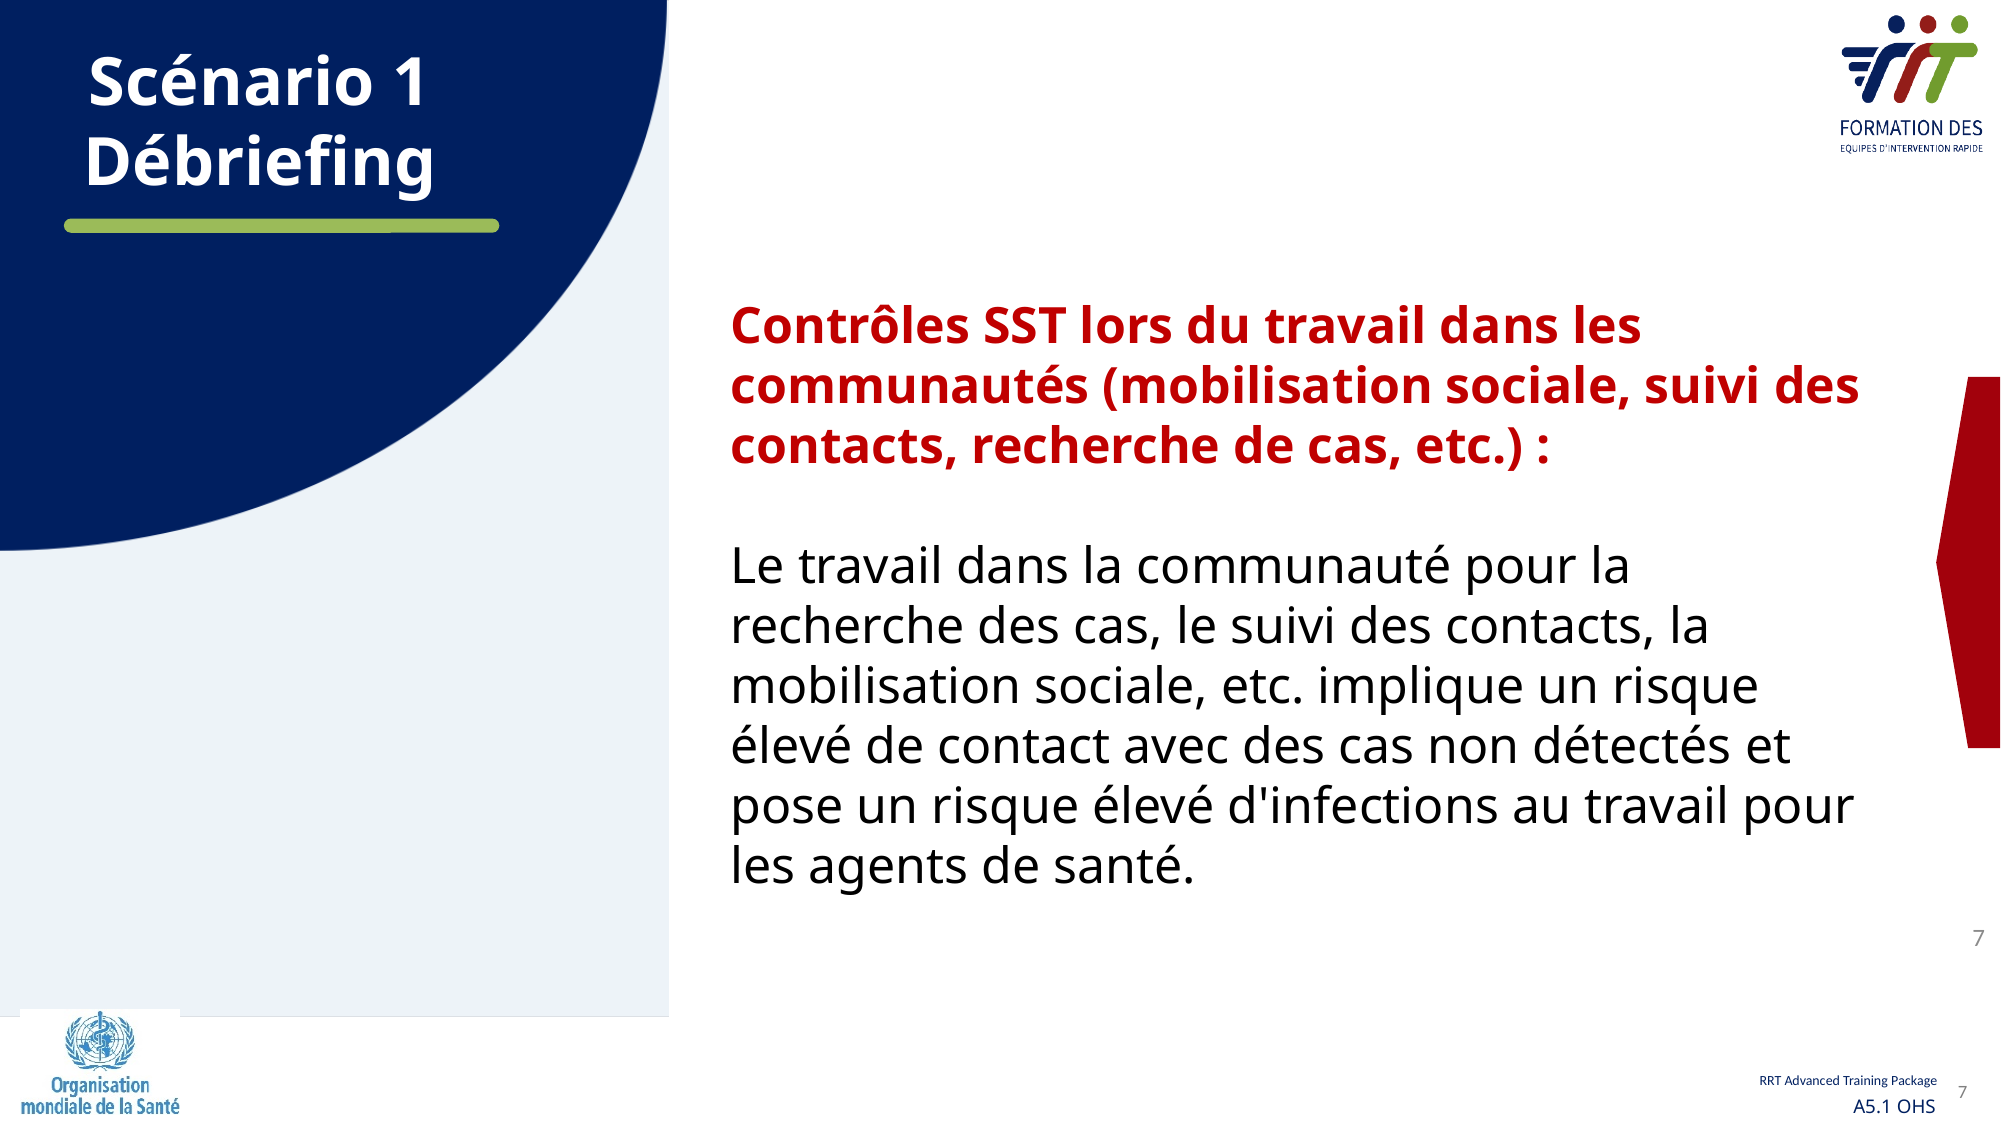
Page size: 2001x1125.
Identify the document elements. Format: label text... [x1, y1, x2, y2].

slide_number 7 [1956, 919, 2000, 954]
title Scénario 1 Débriefing [59, 0, 461, 238]
text_box Contrôles SST lors du travail dans les communautés (mobilisation sociale, suivi des contacts, recherche de cas, etc.) : Le travail dans la communauté pour la recherche des cas, le suivi des contacts, la mobilisation sociale, etc. implique un risque élevé de contact avec des cas non détectés et pose un risque élevé d'infections au travail pour les agents de santé. [725, 288, 1875, 900]
picture [1840, 14, 1983, 154]
picture [0, 0, 669, 1115]
